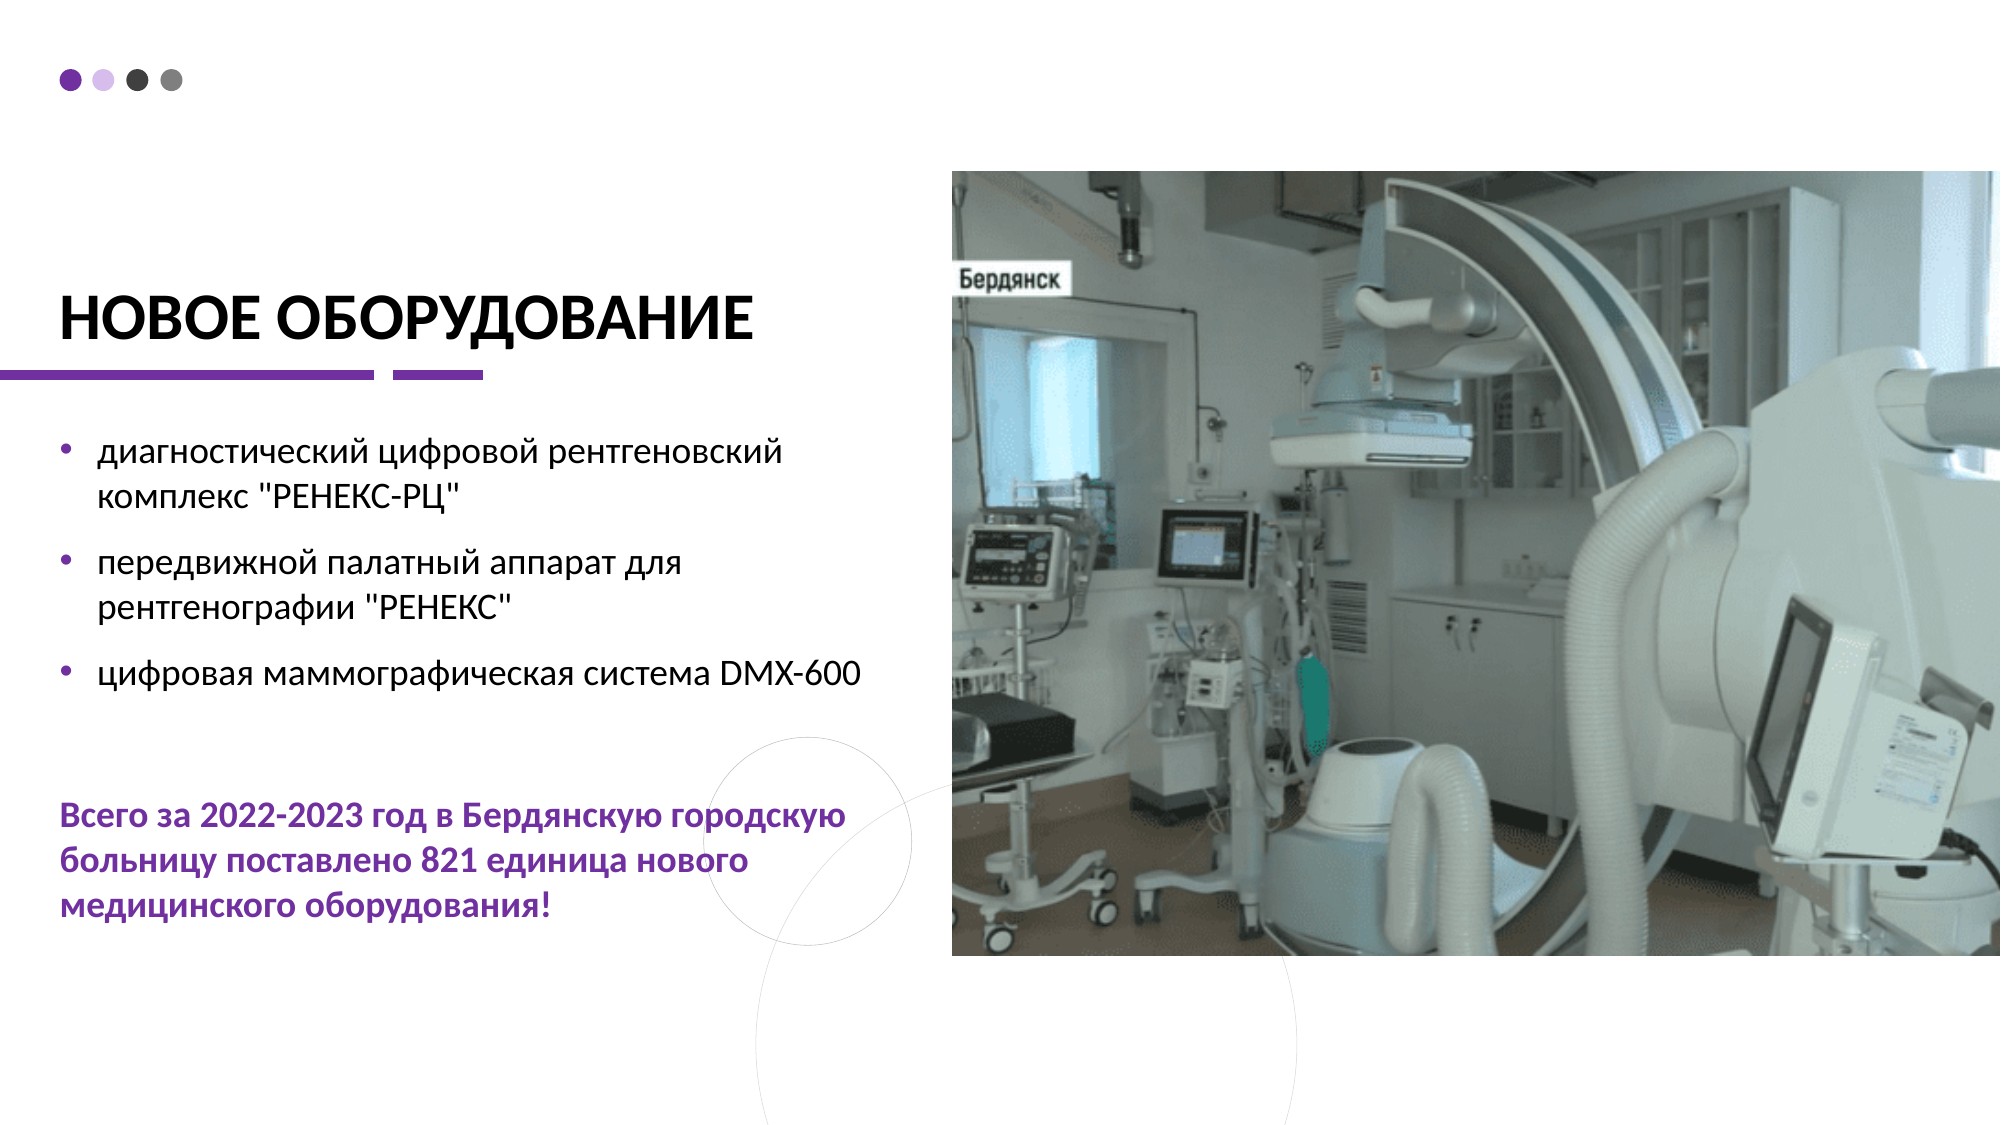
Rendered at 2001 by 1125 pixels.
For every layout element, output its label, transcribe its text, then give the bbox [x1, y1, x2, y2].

title Новое оборудование [59, 171, 952, 355]
list диагностический цифровой рентгеновский комплекс "РЕНЕКС-РЦ" передвижной палатный аппарат для рентгенографии "РЕНЕКС" цифровая маммографическая система DMX-600 [59, 425, 888, 758]
list Всего за 2022-2023 год в Бердянскую городскую больницу поставлено 821 единица нового медицинского оборудования! [59, 789, 914, 957]
picture [952, 171, 2000, 957]
